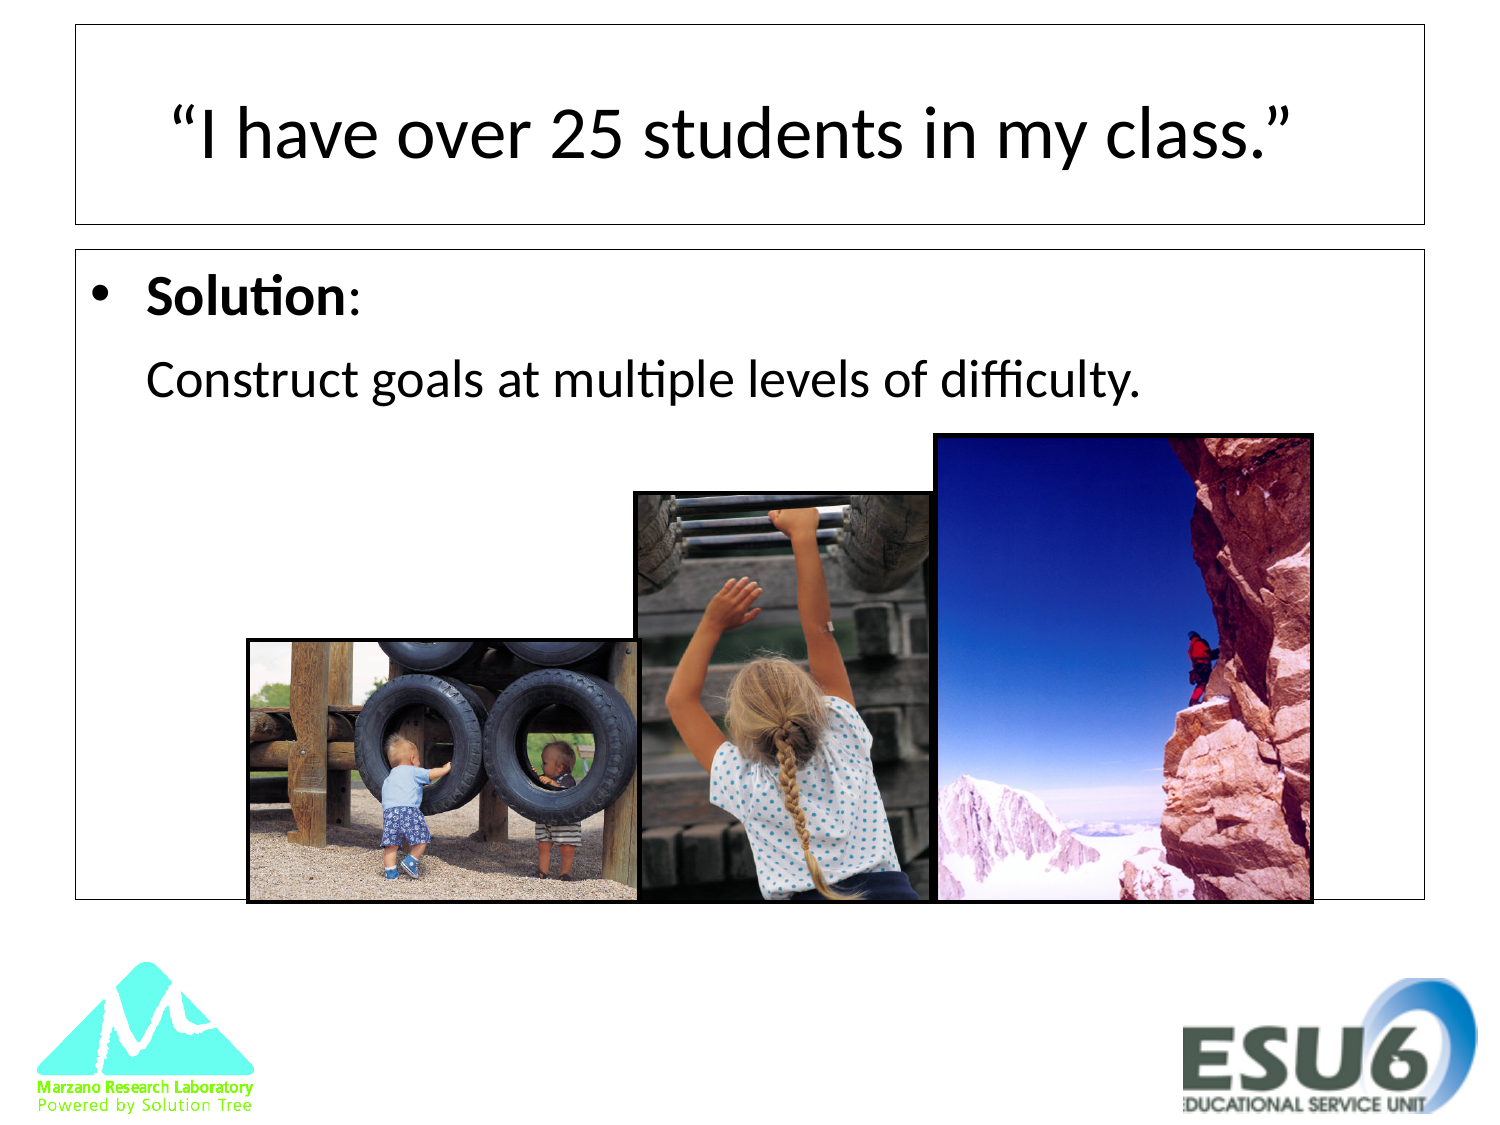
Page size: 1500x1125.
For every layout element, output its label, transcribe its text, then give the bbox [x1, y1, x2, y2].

title “I have over 25 students in my class.” [75, 24, 1425, 225]
picture [37, 962, 254, 1114]
picture [249, 494, 929, 901]
picture [937, 437, 1311, 901]
list Solution: Construct goals at multiple levels of difficulty. [75, 249, 1425, 900]
picture [1183, 978, 1478, 1114]
